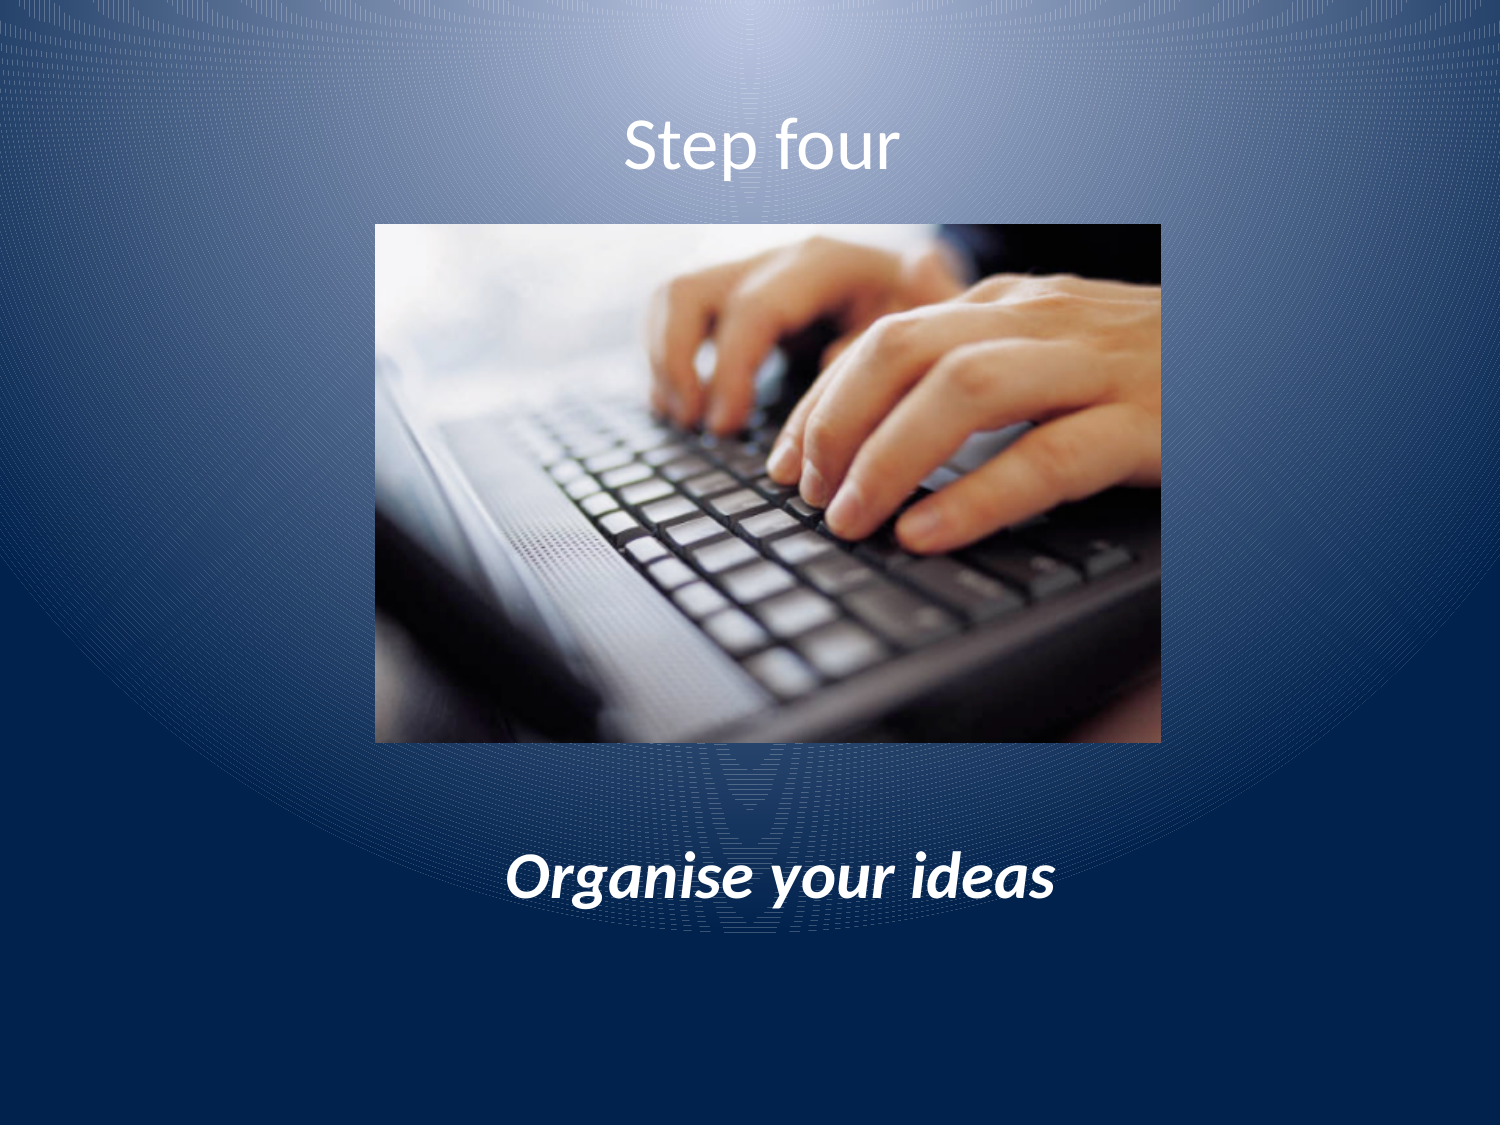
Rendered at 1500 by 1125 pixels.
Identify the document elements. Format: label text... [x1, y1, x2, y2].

picture [374, 224, 1162, 743]
text_box Organise your ideas [237, 824, 1325, 920]
text_box Step four [187, 87, 1338, 193]
